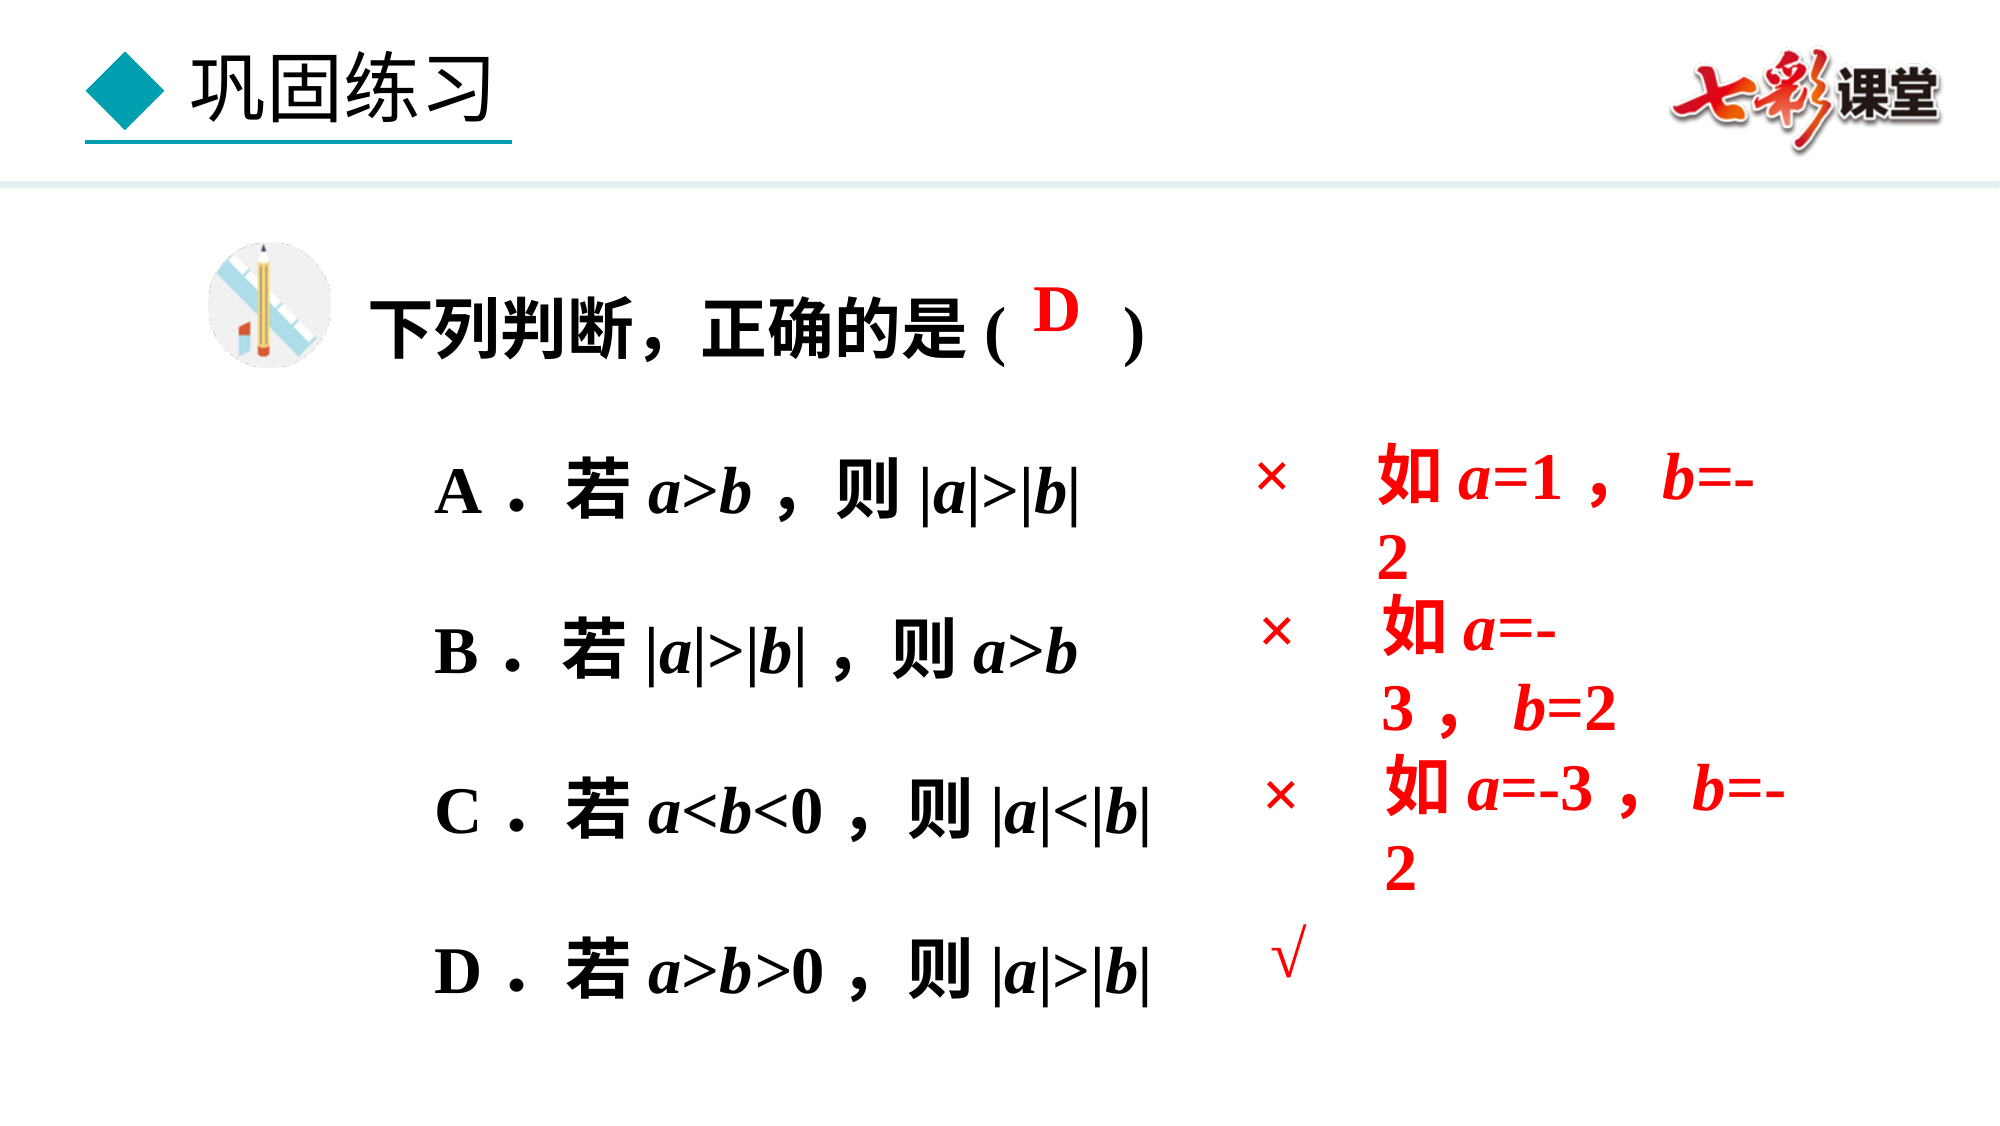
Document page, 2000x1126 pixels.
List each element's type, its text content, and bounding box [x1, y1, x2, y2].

text_box × [1234, 421, 1328, 522]
text_box 如a=1，b=-2 [1356, 422, 1789, 603]
picture [207, 241, 331, 368]
text_box 如a=-3，b=-2 [1364, 733, 1835, 914]
text_box √ [1250, 901, 1344, 1002]
text_box 下列判断，正确的是( ) A．若a>b，则|a|>|b| B．若|a|>|b|，则a>b C．若a<b<0，则|a|<|b| D．若a>b>0，则|a|>|b| [347, 197, 1767, 1017]
text_box × [1238, 577, 1332, 678]
text_box 如a=-3，b=2 [1360, 574, 1789, 740]
text_box D [1013, 254, 1101, 355]
text_box × [1242, 740, 1364, 841]
picture [1666, 42, 1948, 157]
